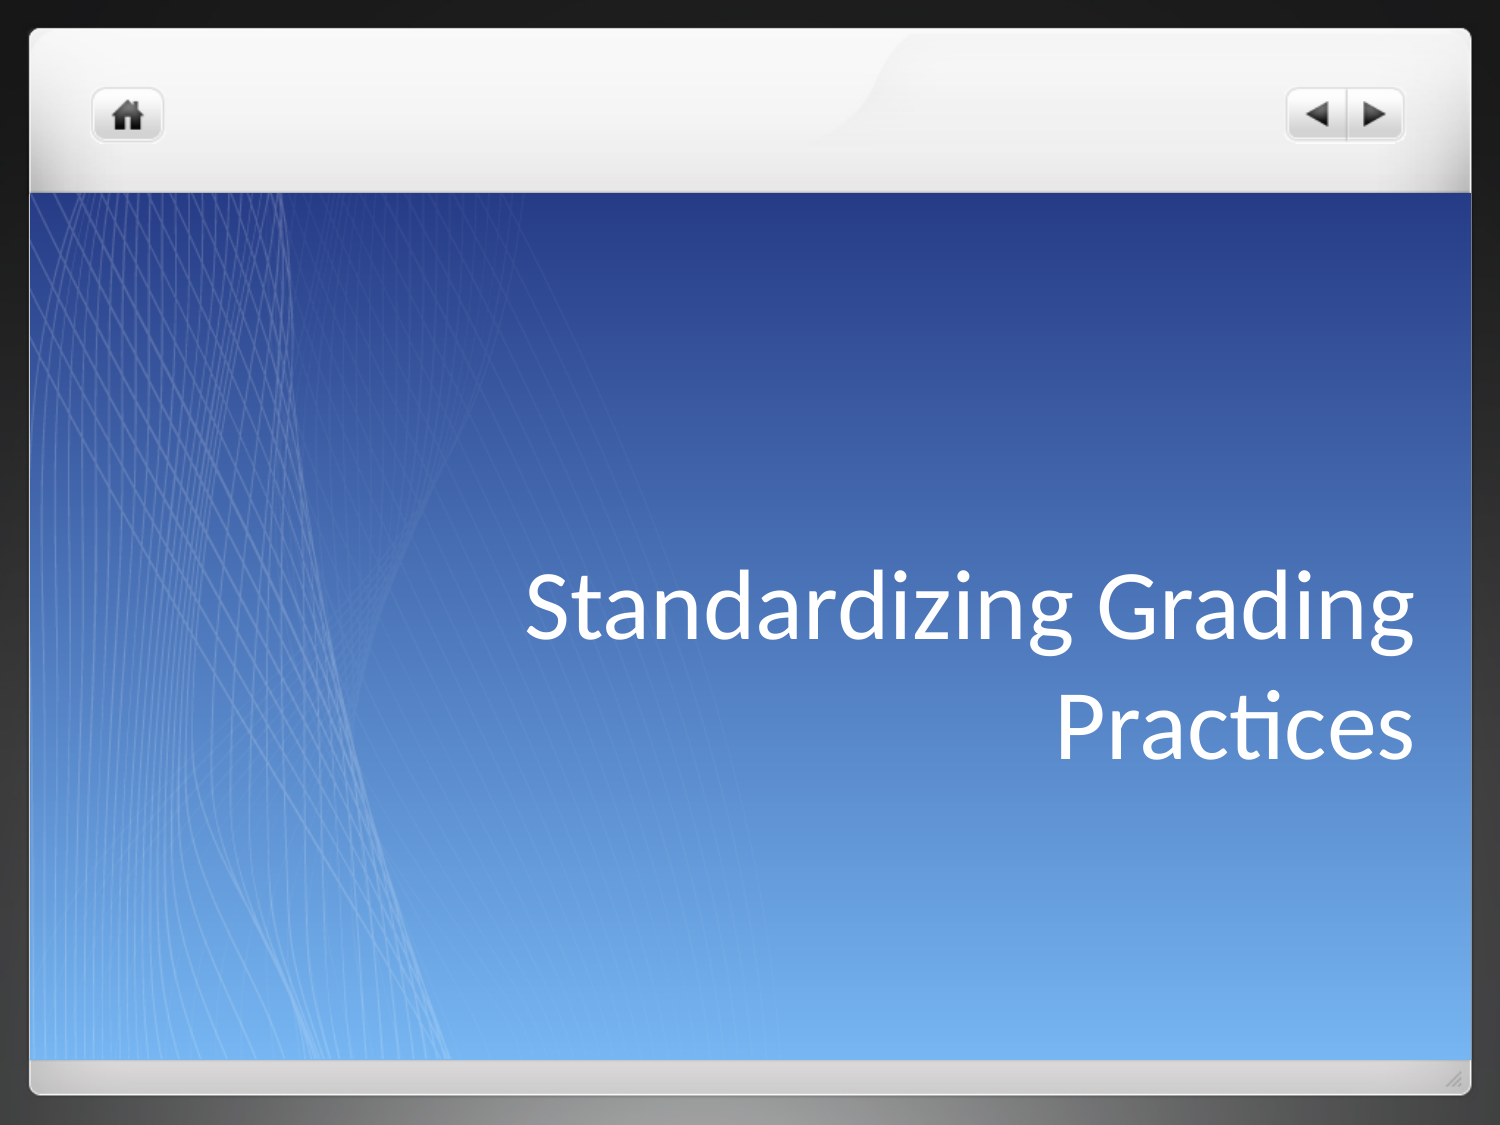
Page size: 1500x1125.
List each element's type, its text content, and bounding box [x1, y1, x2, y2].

title Standardizing Grading Practices [350, 562, 1432, 788]
picture [0, 0, 1500, 1125]
